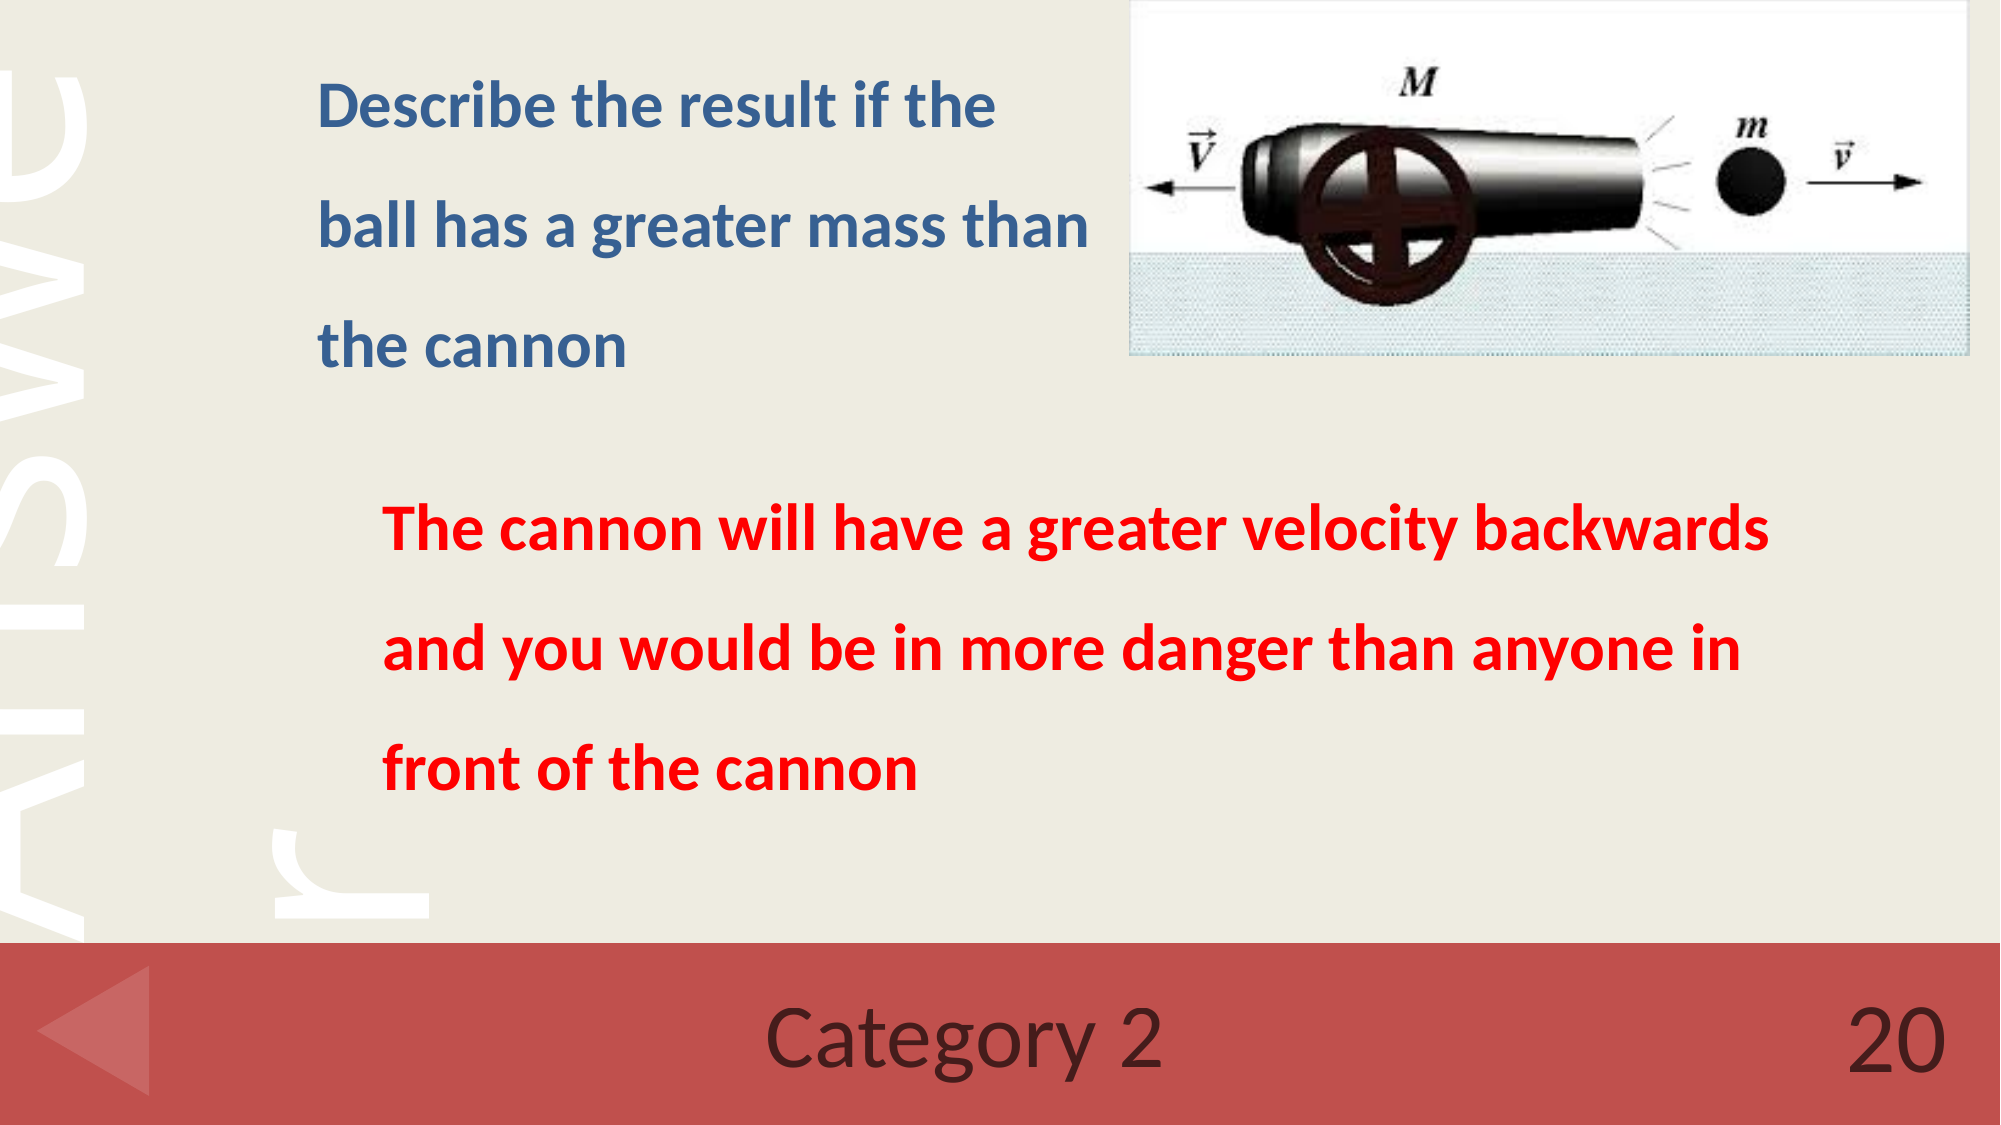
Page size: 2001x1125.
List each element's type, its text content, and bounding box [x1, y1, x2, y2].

list 20 [1866, 967, 1963, 1097]
title Category 2 [65, 937, 1866, 1125]
picture [1128, 0, 1970, 356]
list Describe the result if the ball has a greater mass than the cannon [302, 74, 1123, 328]
text_box The cannon will have a greater velocity backwards and you would be in more danger than anyone in front of the cannon [368, 436, 1841, 856]
